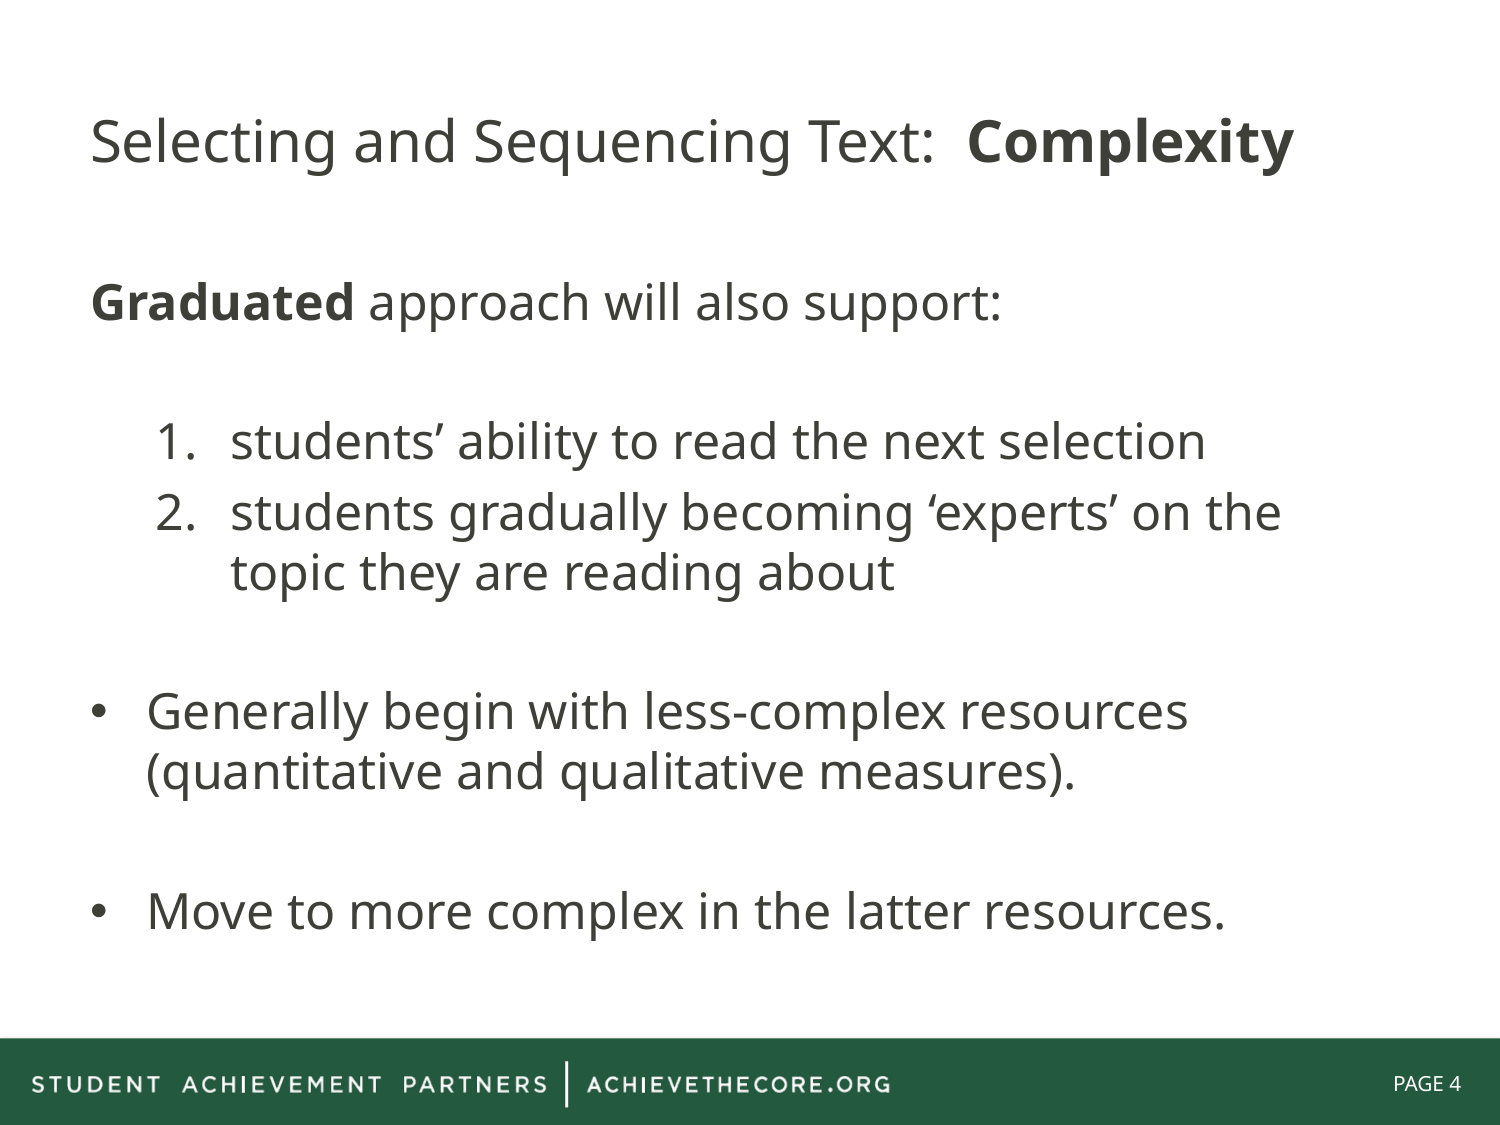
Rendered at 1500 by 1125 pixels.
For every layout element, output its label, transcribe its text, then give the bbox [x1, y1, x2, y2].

title Selecting and Sequencing Text: Complexity [75, 45, 1425, 233]
list Graduated approach will also support: students’ ability to read the next selection students gradually becoming ‘experts’ on the topic they are reading about Generally begin with less-complex resources (quantitative and qualitative measures). Move to more complex in the latter resources. [75, 262, 1425, 1005]
